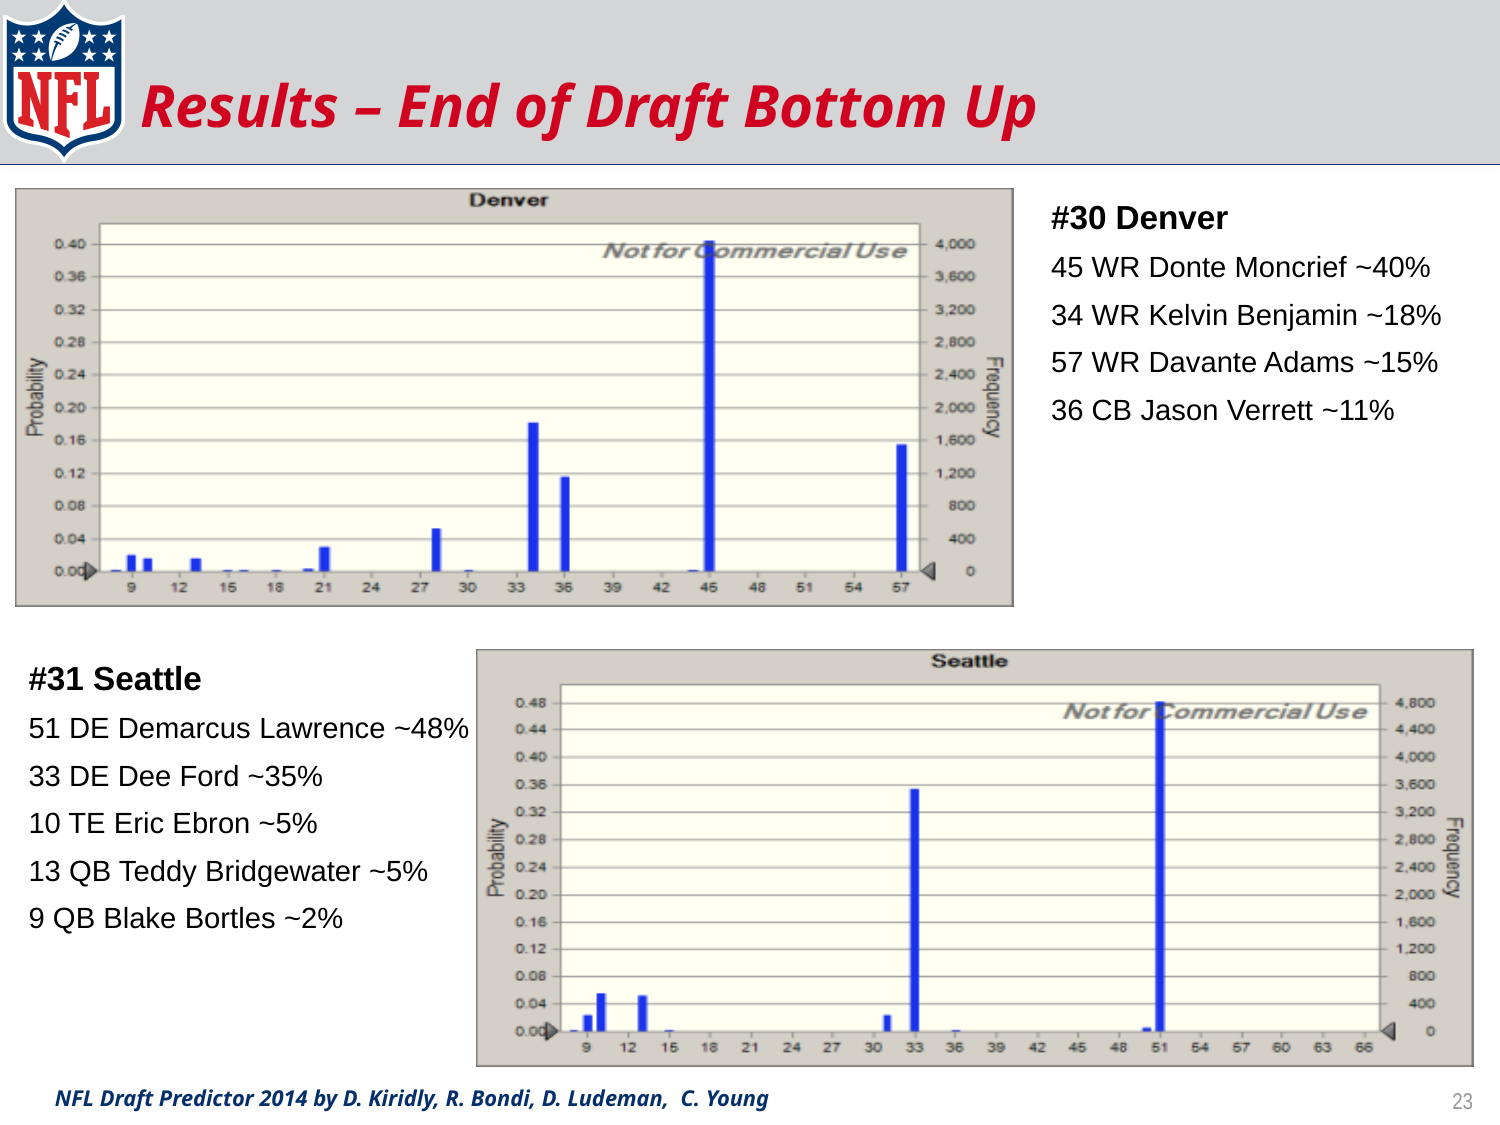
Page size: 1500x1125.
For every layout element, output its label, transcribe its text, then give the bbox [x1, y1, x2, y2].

picture [3, 0, 125, 164]
picture [15, 188, 1014, 607]
picture [475, 649, 1475, 1067]
text_box #31 Seattle 51 DE Demarcus Lawrence ~48% 33 DE Dee Ford ~35% 10 TE Eric Ebron ~5% 13 QB Teddy Bridgewater ~5% 9 QB Blake Bortles ~2% [13, 649, 474, 985]
title Results – End of Draft Bottom Up [139, 3, 1473, 140]
text_box #30 Denver 45 WR Donte Moncrief ~40% 34 WR Kelvin Benjamin ~18% 57 WR Davante Adams ~15% 36 CB Jason Verrett ~11% [1036, 188, 1500, 434]
